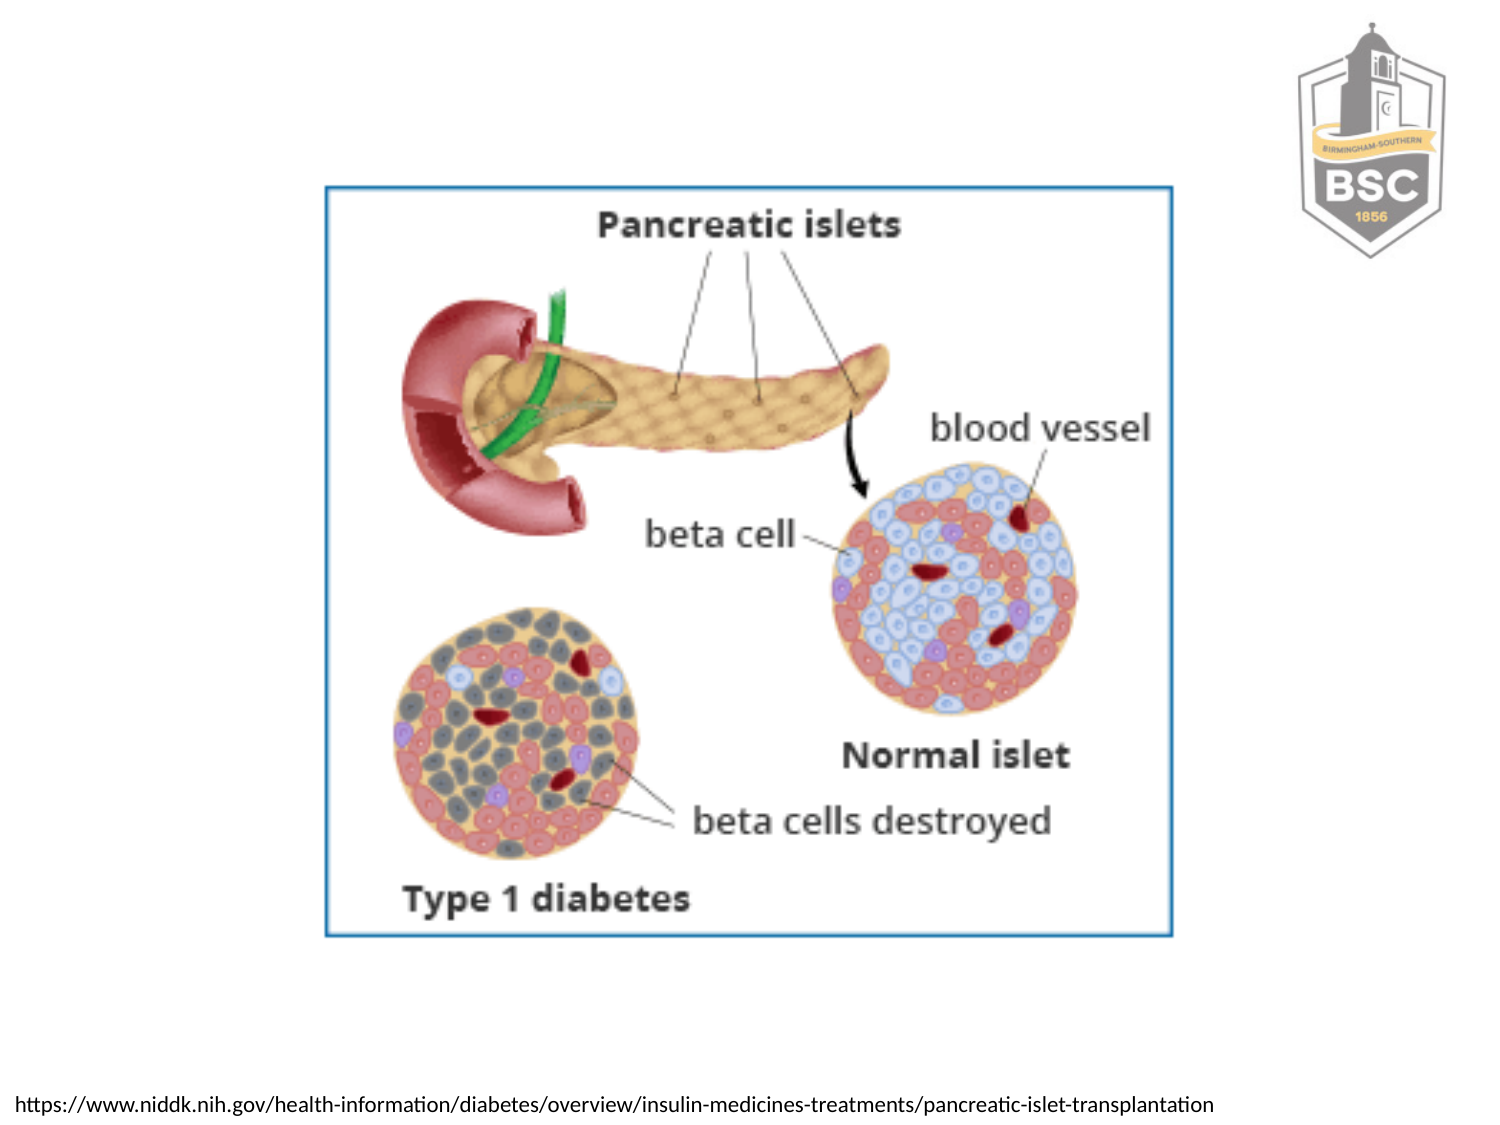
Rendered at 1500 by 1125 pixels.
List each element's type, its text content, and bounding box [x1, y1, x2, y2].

text_box https://www.niddk.nih.gov/health-information/diabetes/overview/insulin-medicines-treatments/pancreatic-islet-transplantation [0, 1082, 1336, 1125]
picture [1283, 14, 1461, 269]
picture [320, 181, 1180, 944]
